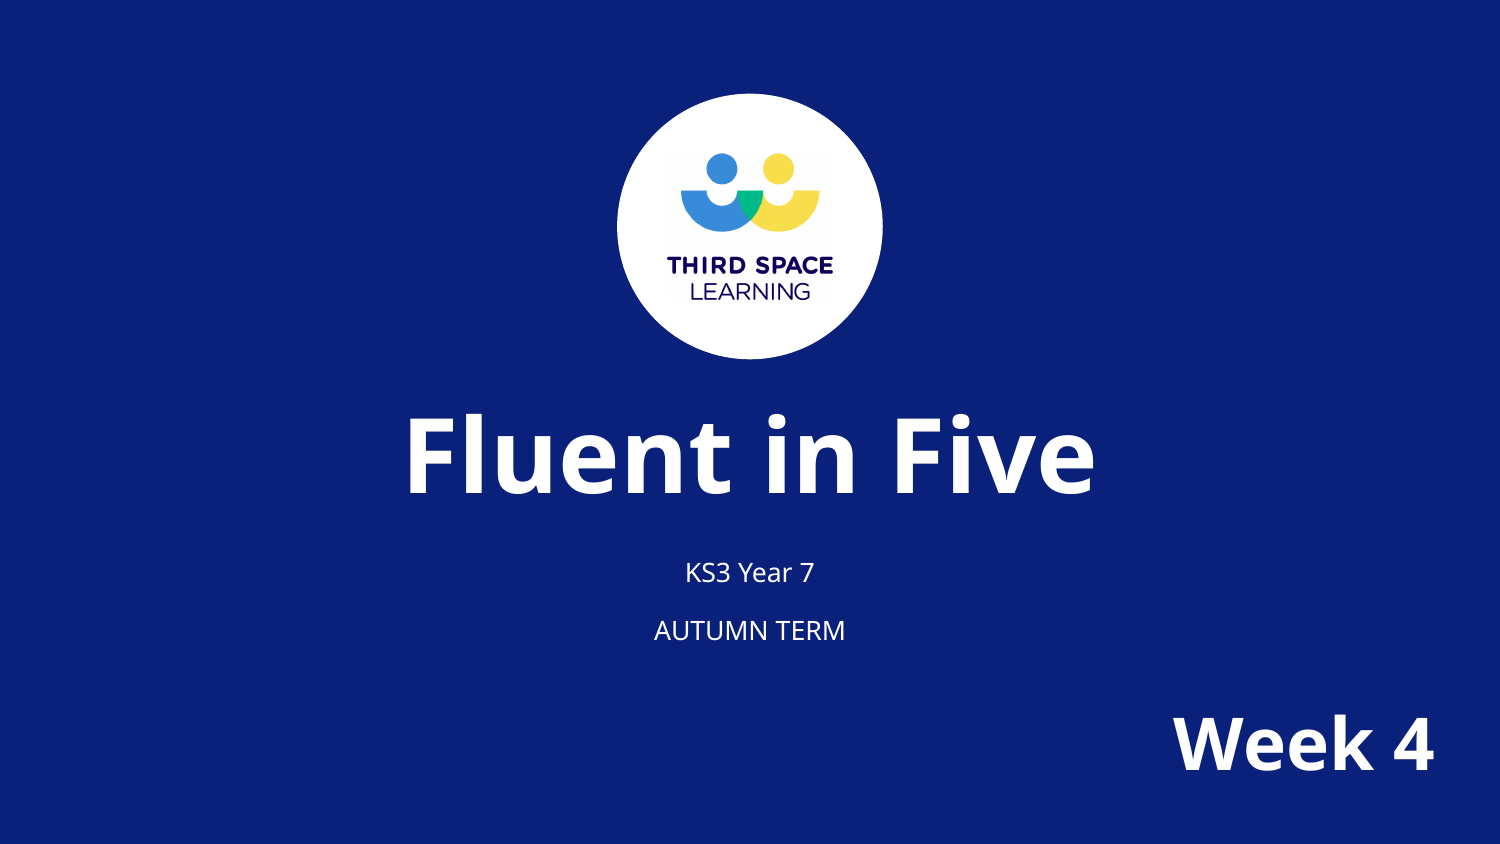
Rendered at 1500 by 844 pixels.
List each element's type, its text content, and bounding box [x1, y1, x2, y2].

picture [667, 153, 833, 300]
text_box Week 4 [332, 682, 1451, 800]
